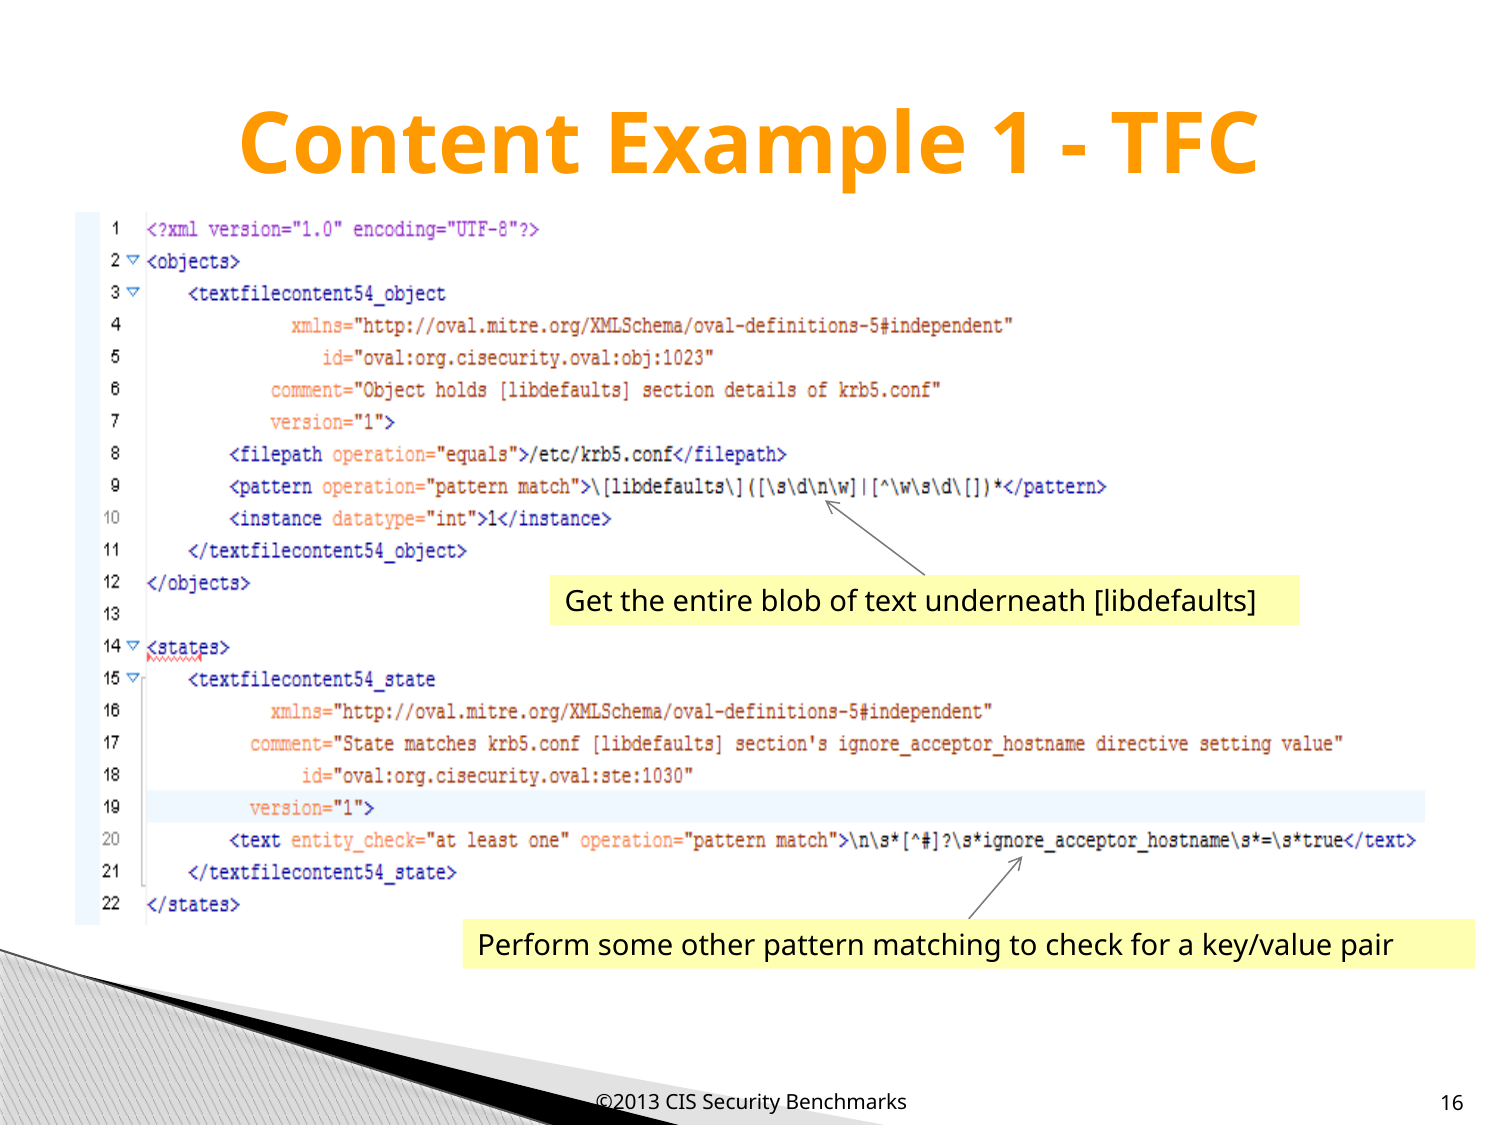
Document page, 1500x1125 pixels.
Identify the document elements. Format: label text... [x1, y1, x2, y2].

footer ©2013 CIS Security Benchmarks [508, 1064, 1000, 1125]
slide_number 16 [1418, 1065, 1479, 1125]
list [74, 212, 1426, 926]
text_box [968, 855, 1023, 919]
text_box Perform some other pattern matching to check for a key/value pair [462, 918, 1475, 969]
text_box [824, 499, 926, 576]
title Content Example 1 - TFC [75, 45, 1425, 212]
